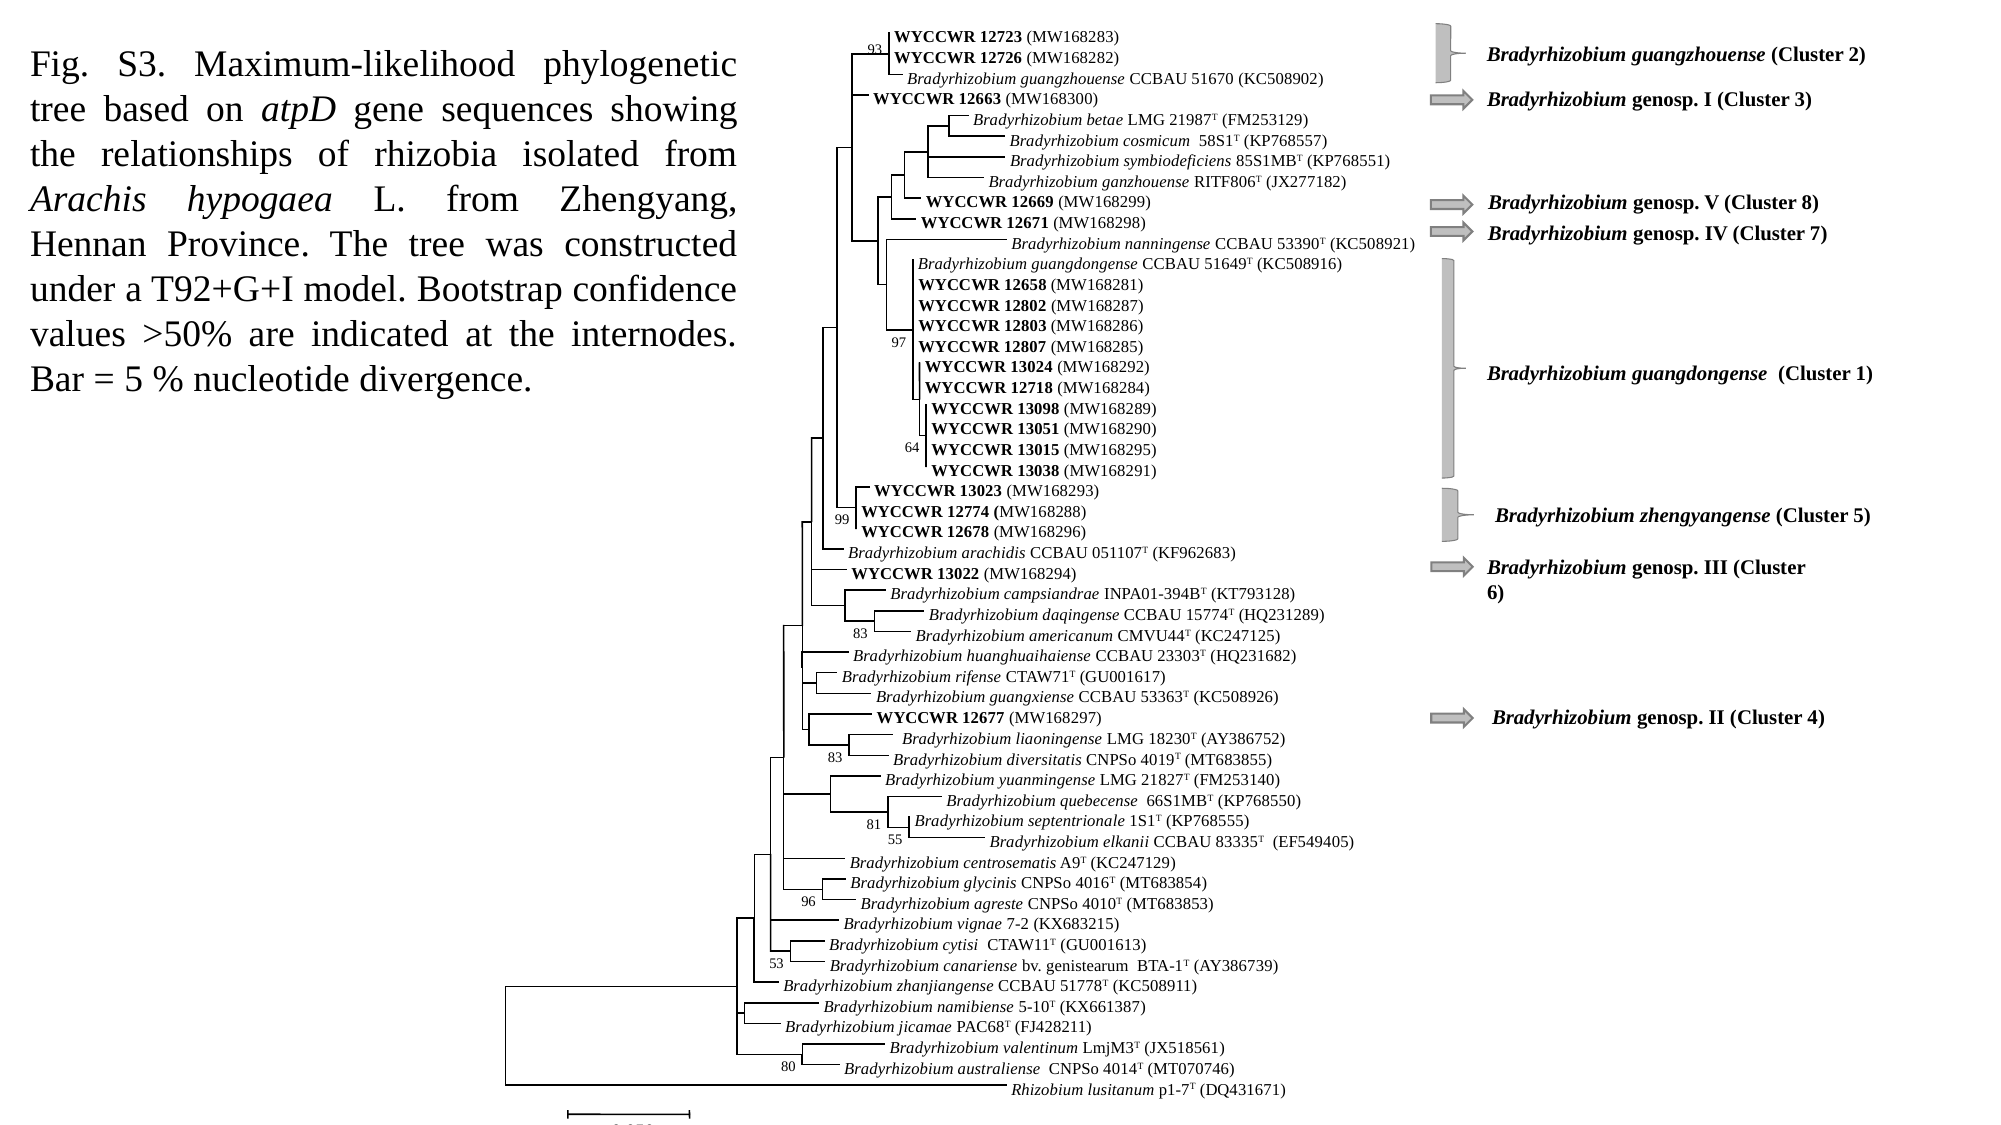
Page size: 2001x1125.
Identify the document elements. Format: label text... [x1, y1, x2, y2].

text_box Bradyrhizobium genosp. III (Cluster 6) [1565, 546, 1841, 611]
text_box Bradyrhizobium genosp. V (Cluster 8) [1565, 181, 1835, 211]
text_box Bradyrhizobium guangdongense (Cluster 1) [1565, 352, 1890, 393]
text_box Bradyrhizobium guangzhouense (Cluster 2) [1565, 33, 1888, 73]
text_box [492, 14, 1565, 1125]
text_box Fig. S3. Maximum-likelihood phylogenetic tree based on atpD gene sequences showing the relationships of rhizobia isolated from Arachis hypogaea L. from Zhengyang, Hennan Province. The tree was constructed under a T92+G+I model. Bootstrap confidence values >50% are indicated at the internodes. Bar = 5 % nucleotide divergence. [15, 31, 492, 407]
text_box Bradyrhizobium genosp. I (Cluster 3) [1565, 78, 1835, 118]
text_box Bradyrhizobium zhengyangense (Cluster 5) [1565, 494, 1890, 535]
text_box Bradyrhizobium genosp. II (Cluster 4) [1565, 696, 1844, 736]
text_box Bradyrhizobium genosp. IV (Cluster 7) [1565, 211, 1843, 252]
